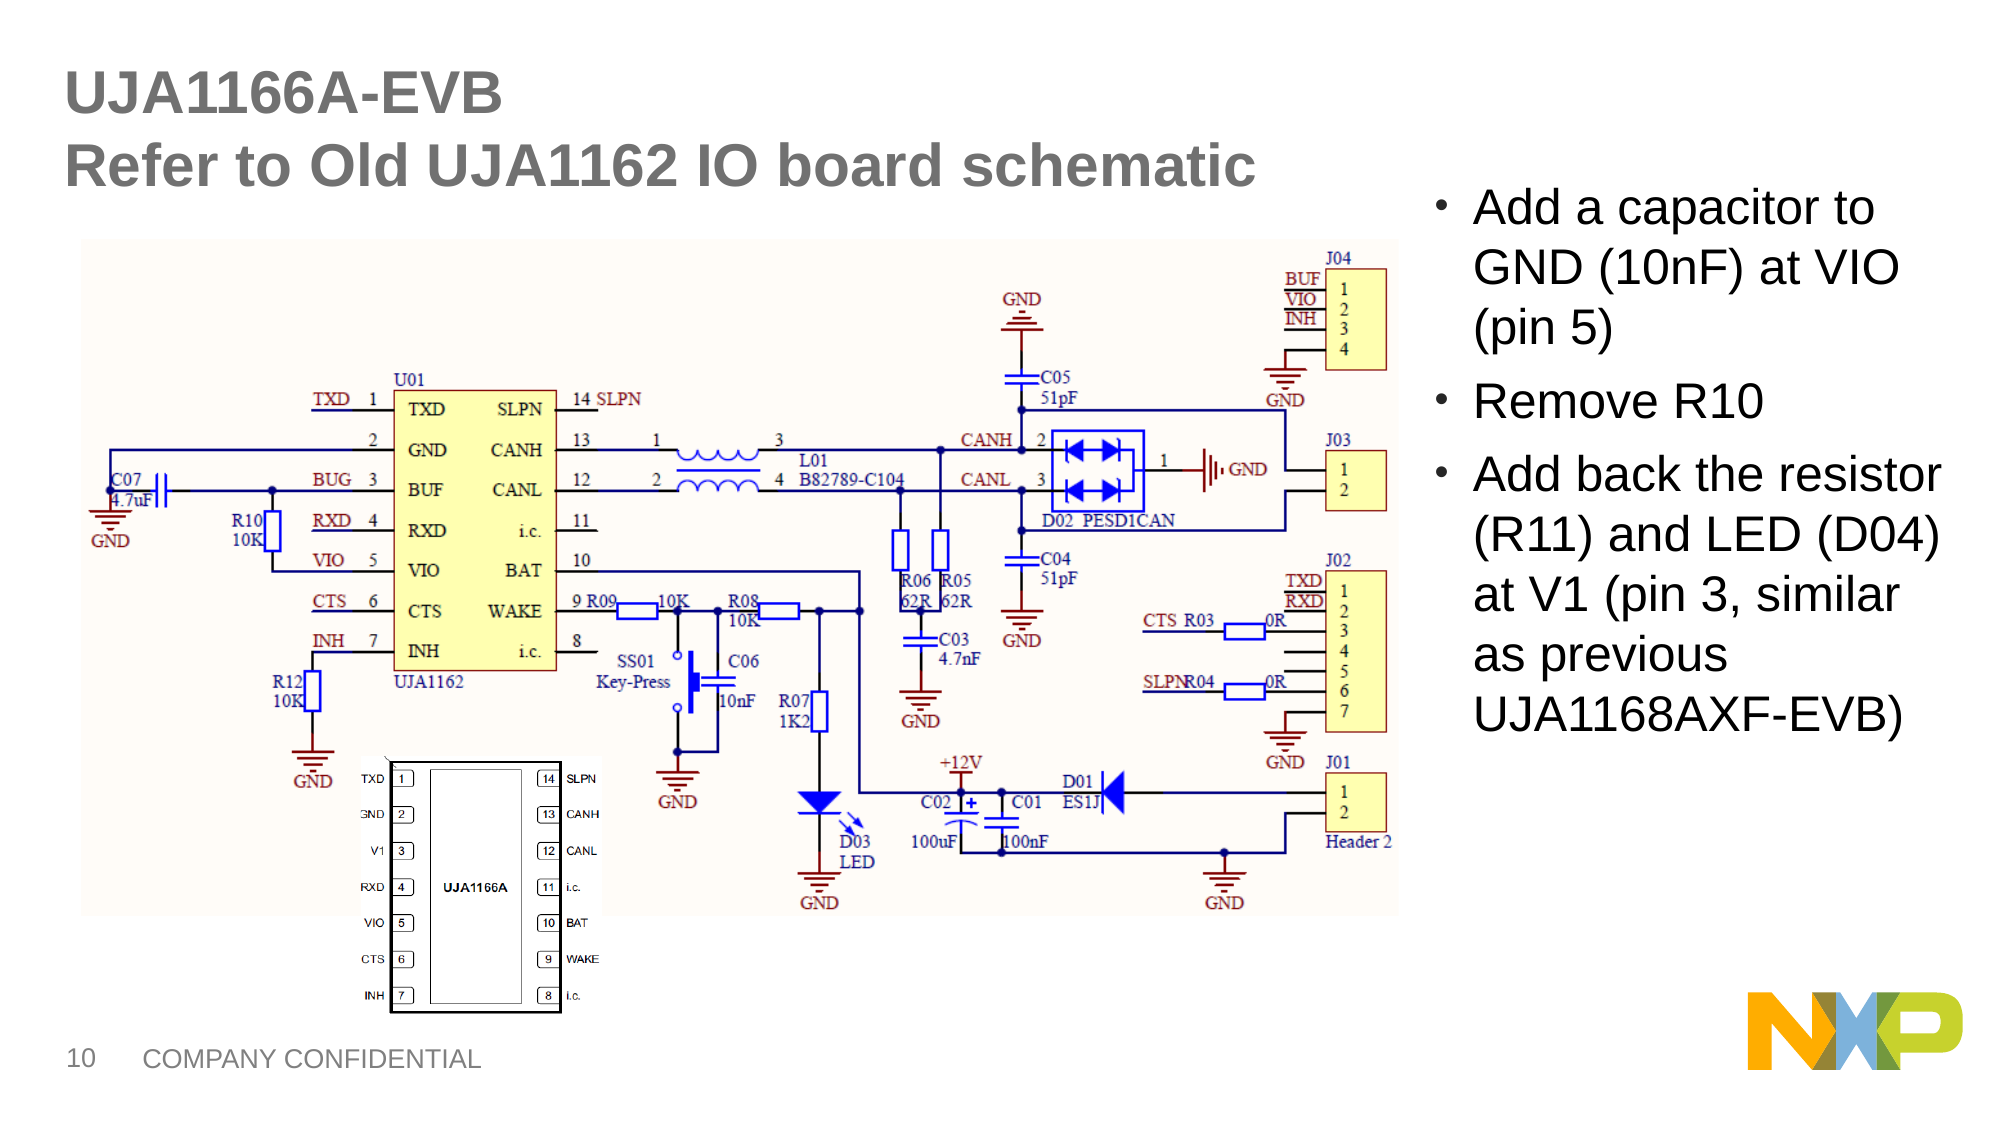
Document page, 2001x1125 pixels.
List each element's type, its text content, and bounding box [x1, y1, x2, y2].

picture [80, 238, 1399, 1016]
list Add a capacitor to GND (10nF) at VIO (pin 5) Remove R10 Add back the resistor (R11) and LED (D04) at V1 (pin 3, similar as previous UJA1168AXF-EVB) [1419, 167, 1963, 933]
title UJA1166A-EVB Refer to Old UJA1162 IO board schematic [48, 45, 1963, 154]
